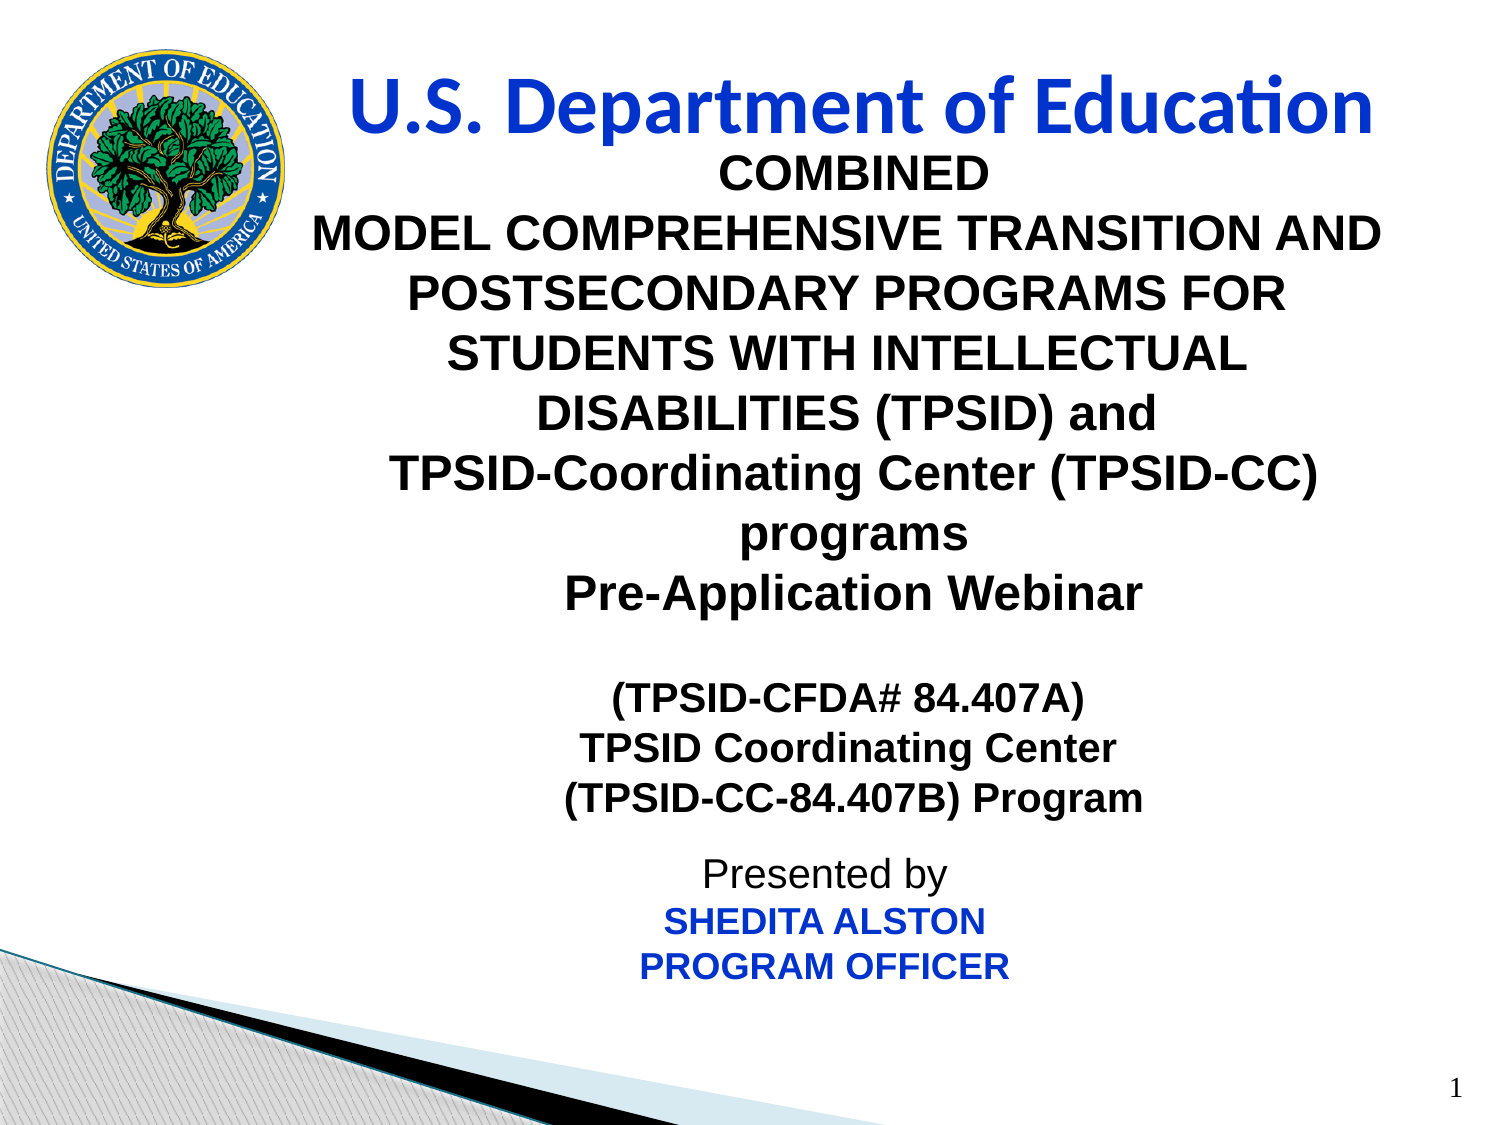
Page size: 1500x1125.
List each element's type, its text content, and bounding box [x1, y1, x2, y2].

slide_number 1 [1418, 1051, 1479, 1112]
picture [46, 49, 285, 288]
title COMBINED MODEL COMPREHENSIVE TRANSITION AND POSTSECONDARY PROGRAMS FOR STUDENTS WITH INTELLECTUAL DISABILITIES (TPSID) and TPSID-Coordinating Center (TPSID-CC) programs Pre-Application Webinar (TPSID-CFDA# 84.407A) TPSID Coordinating Center (TPSID-CC-84.407B) Program [203, 225, 1500, 737]
text_box U.S. Department of Education [324, 43, 1400, 159]
text_box Presented by Shedita Alston Program Officer [599, 839, 1050, 995]
